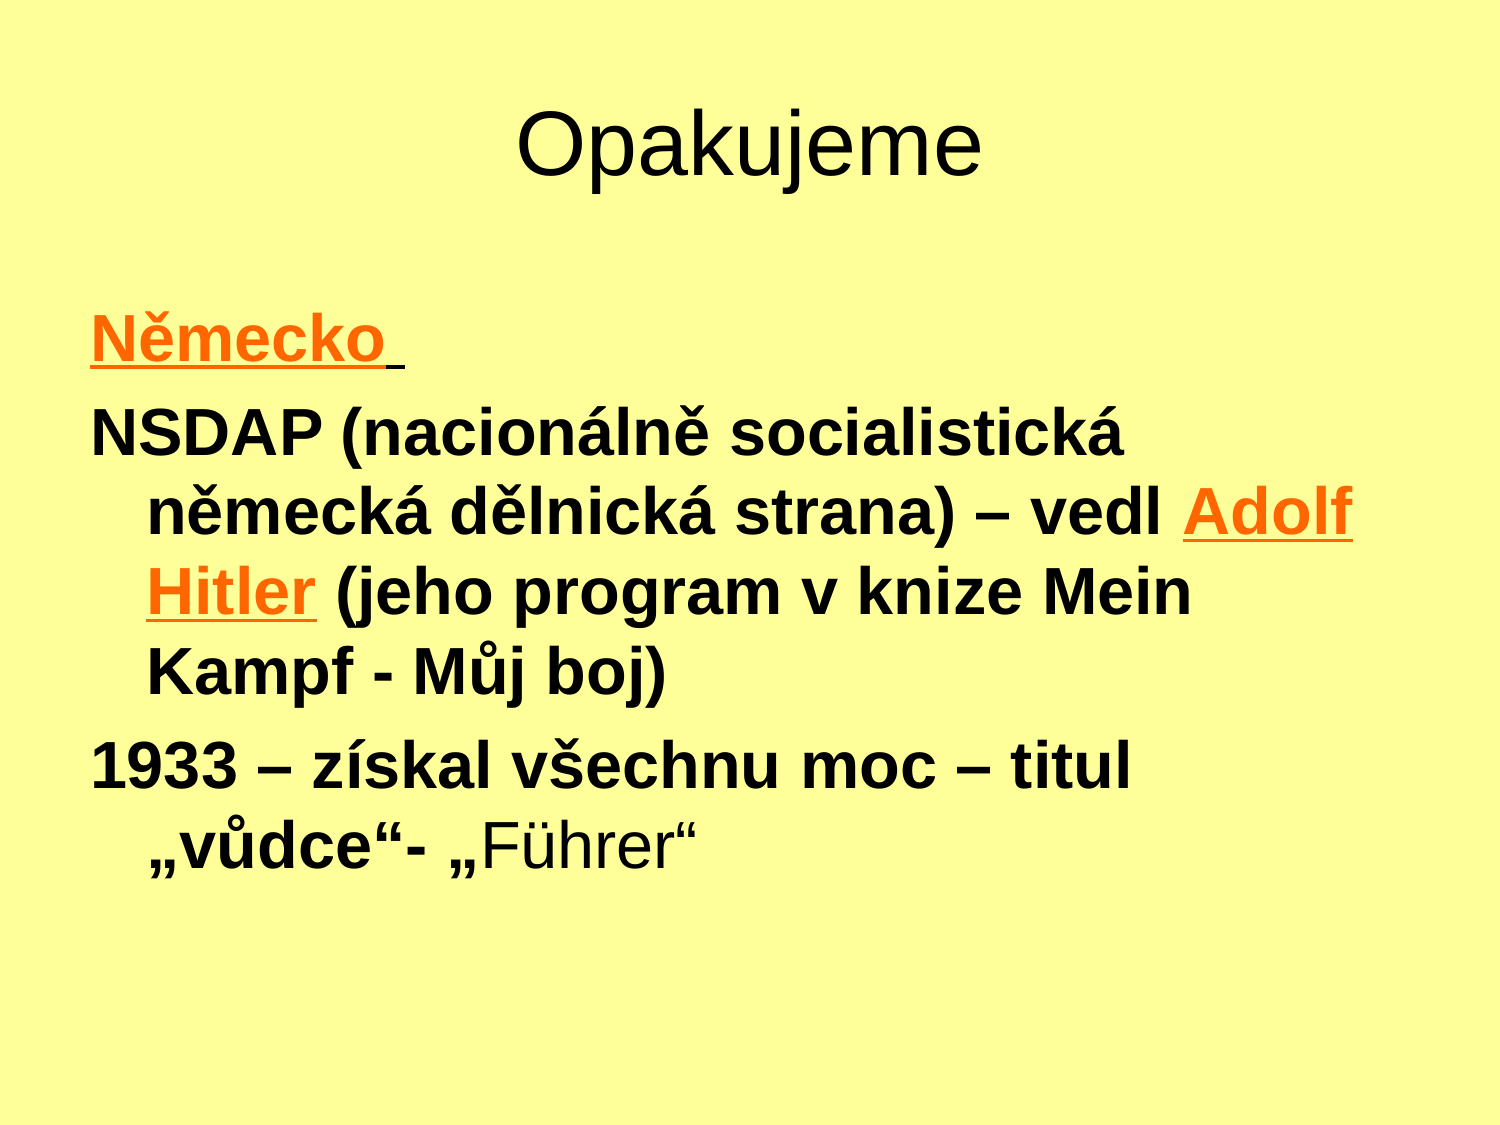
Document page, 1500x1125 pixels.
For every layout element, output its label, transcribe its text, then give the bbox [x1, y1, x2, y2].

title Opakujeme [75, 45, 1425, 233]
list Německo NSDAP (nacionálně socialistická německá dělnická strana) – vedl Adolf Hitler (jeho program v knize Mein Kampf - Můj boj) 1933 – získal všechnu moc – titul „vůdce“- „Führer“ [75, 287, 1425, 1005]
